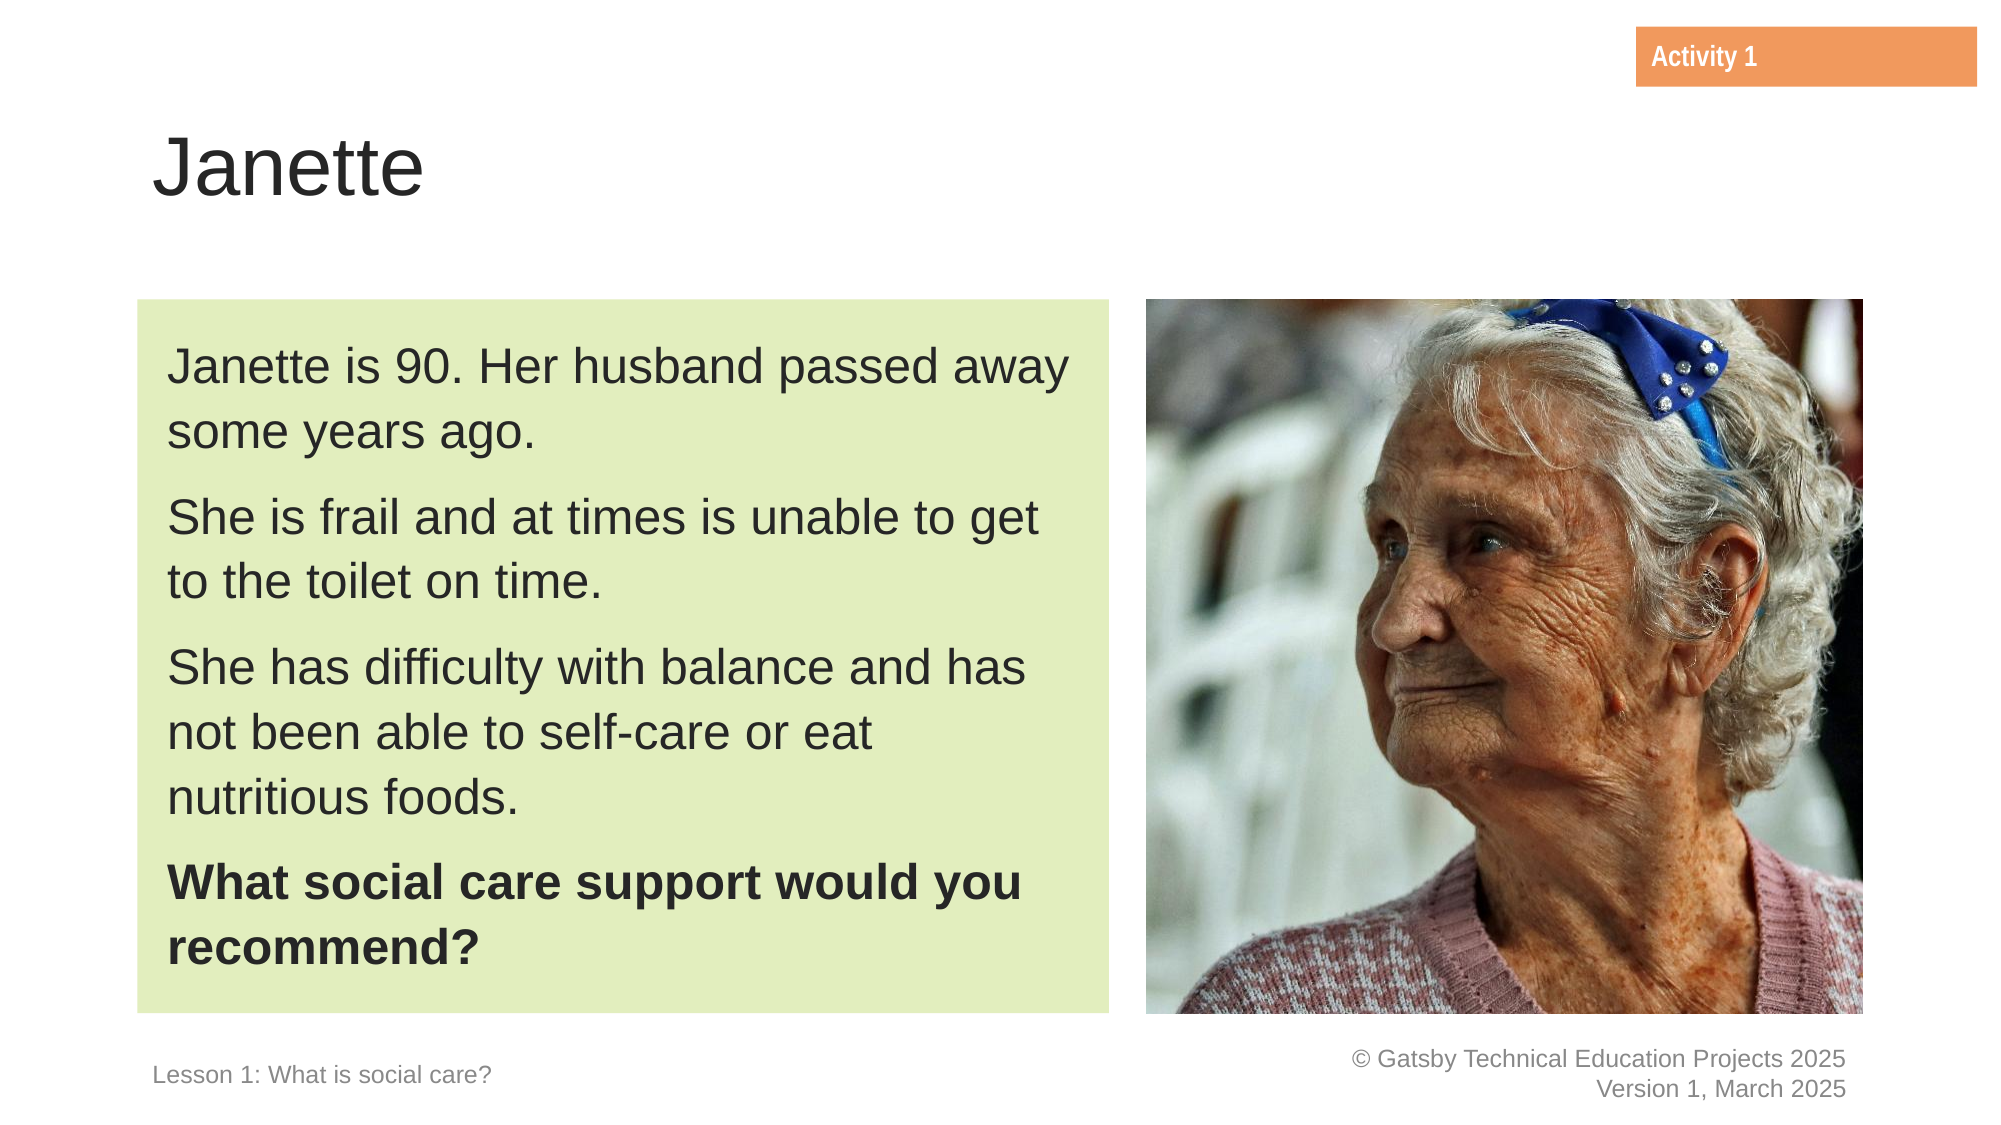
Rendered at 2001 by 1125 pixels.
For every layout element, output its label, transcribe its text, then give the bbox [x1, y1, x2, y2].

picture [1146, 299, 1863, 1014]
list Activity 1 [1636, 26, 1978, 87]
list Lesson 1: What is social care? [137, 1042, 829, 1103]
list Janette is 90. Her husband passed away some years ago. She is frail and at times is unable to get to the toilet on time. She has difficulty with balance and has not been able to self-care or eat nutritious foods. What social care support would you recommend? [137, 299, 1109, 1014]
title Janette [137, 59, 1863, 278]
